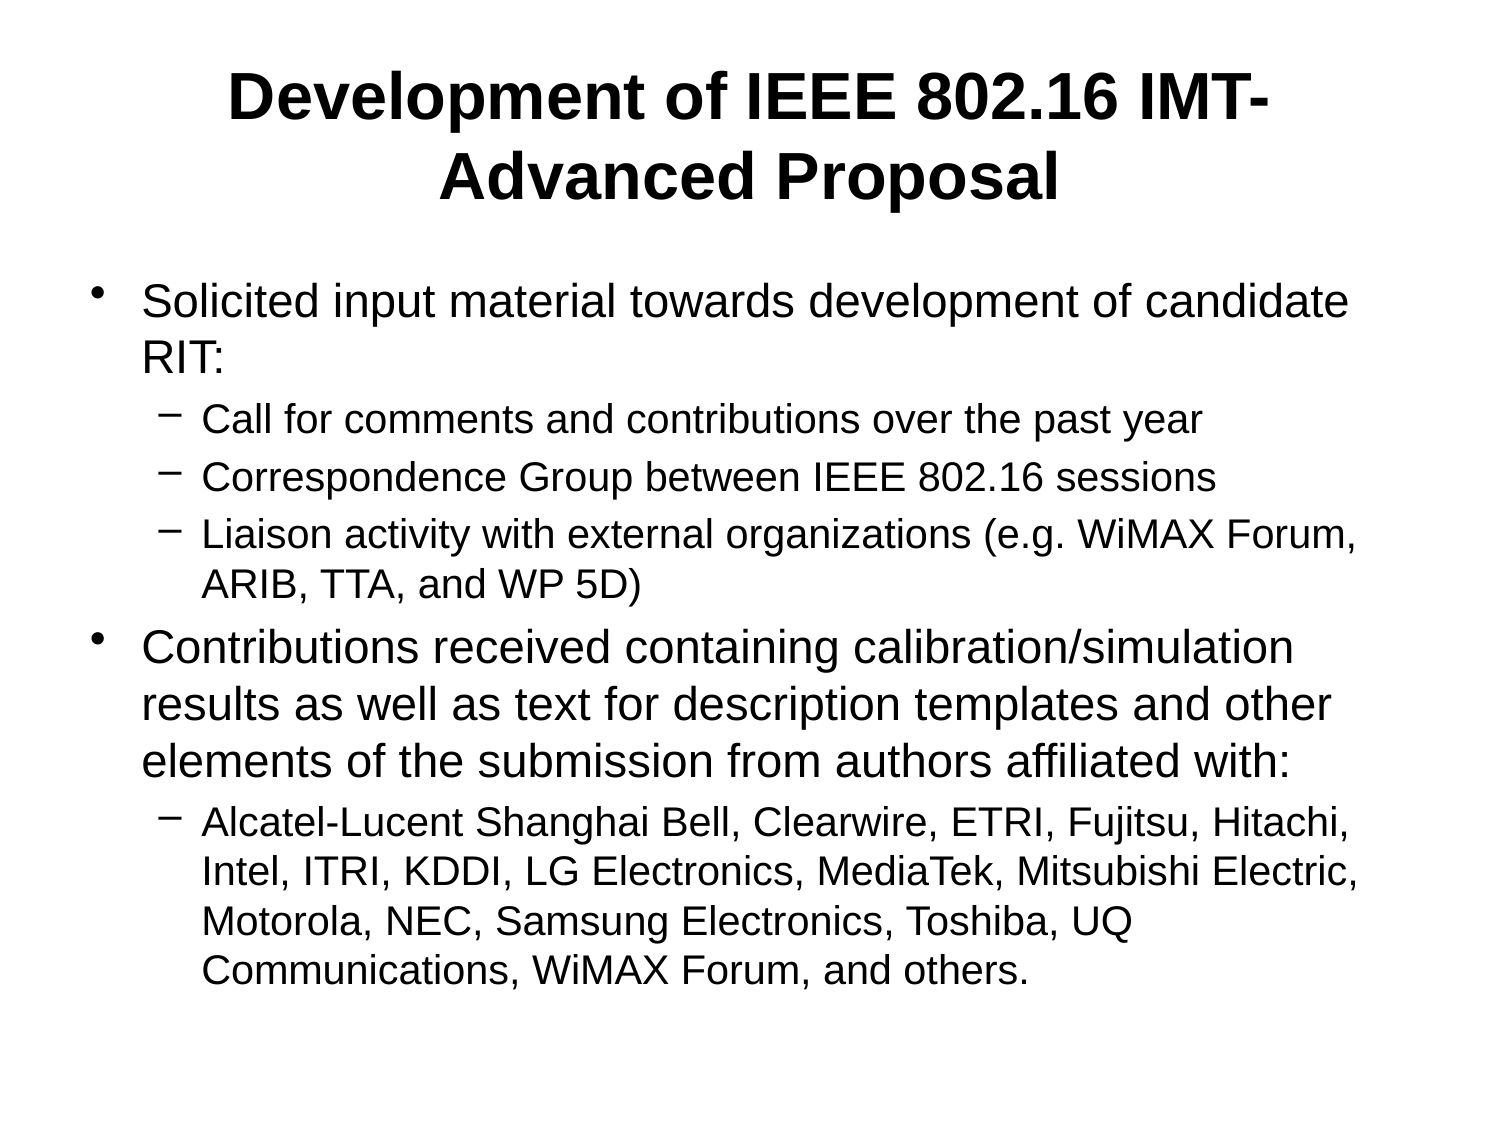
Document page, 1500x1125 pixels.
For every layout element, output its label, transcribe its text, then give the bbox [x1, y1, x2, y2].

list Solicited input material towards development of candidate RIT: Call for comments and contributions over the past year Correspondence Group between IEEE 802.16 sessions Liaison activity with external organizations (e.g. WiMAX Forum, ARIB, TTA, and WP 5D) Contributions received containing calibration/simulation results as well as text for description templates and other elements of the submission from authors affiliated with: Alcatel-Lucent Shanghai Bell, Clearwire, ETRI, Fujitsu, Hitachi, Intel, ITRI, KDDI, LG Electronics, MediaTek, Mitsubishi Electric, Motorola, NEC, Samsung Electronics, Toshiba, UQ Communications, WiMAX Forum, and others. [75, 262, 1425, 1005]
title Development of IEEE 802.16 IMT-Advanced Proposal [75, 45, 1425, 233]
